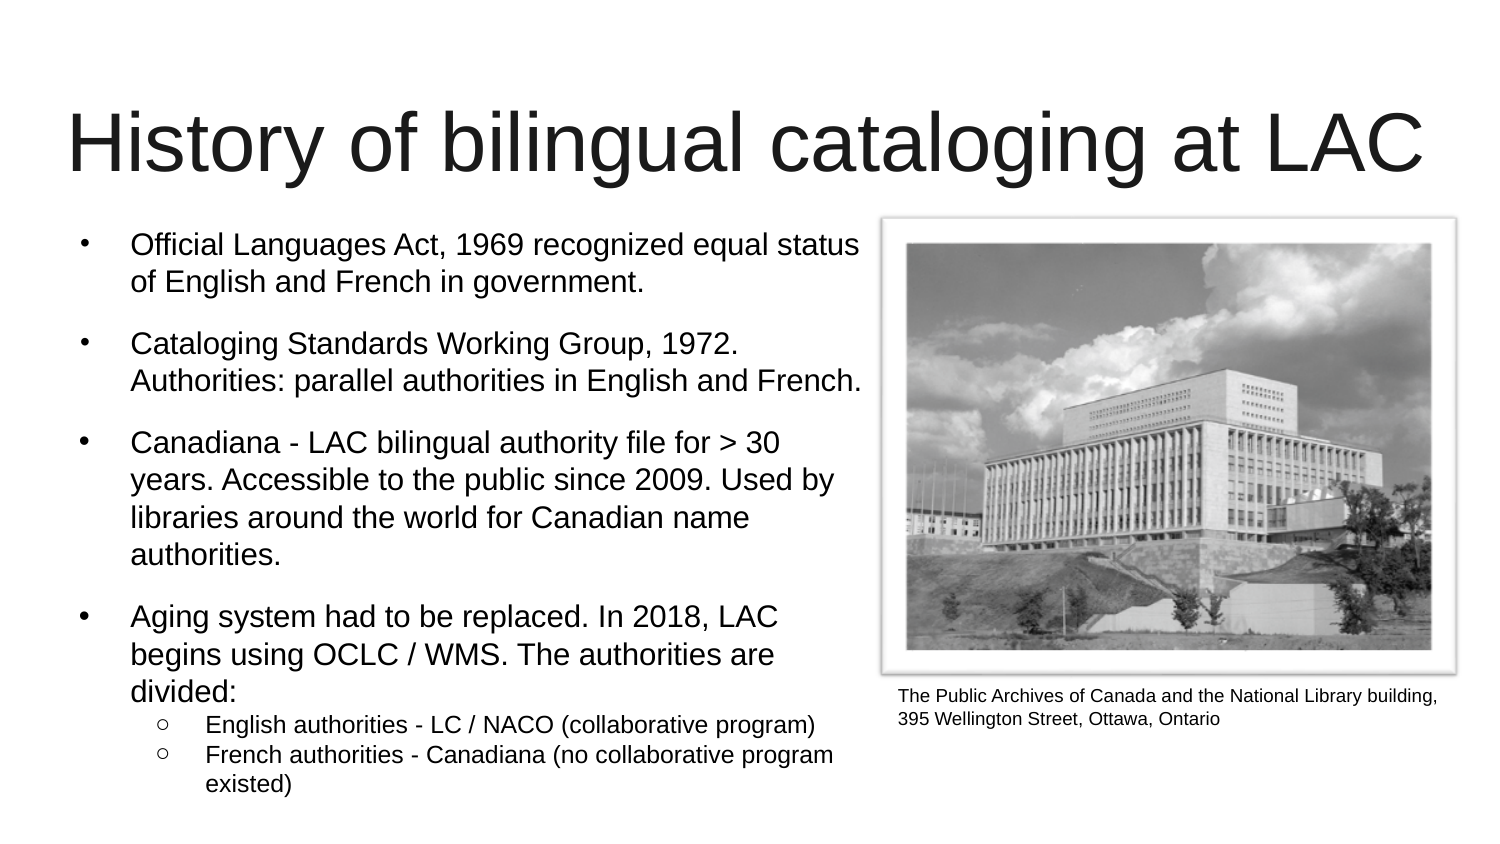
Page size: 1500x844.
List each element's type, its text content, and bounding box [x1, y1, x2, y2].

text_box The Public Archives of Canada and the National Library building, 395 Wellington Street, Ottawa, Ontario [882, 692, 1454, 744]
list Official Languages ​​Act, 1969 recognized equal status of English and French in government. Cataloging Standards Working Group, 1972. Authorities: parallel authorities in English and French. Canadiana - LAC bilingual authority file for > 30 years. Accessible to the public since 2009. Used by libraries around the world for Canadian name authorities. Aging system had to be replaced. In 2018, LAC begins using OCLC / WMS. The authorities are divided: English authorities - LC / NACO (collaborative program) French authorities - Canadiana (no collaborative program existed) [40, 209, 883, 821]
picture [872, 208, 1465, 684]
title History of bilingual cataloging at LAC [51, 72, 1449, 167]
